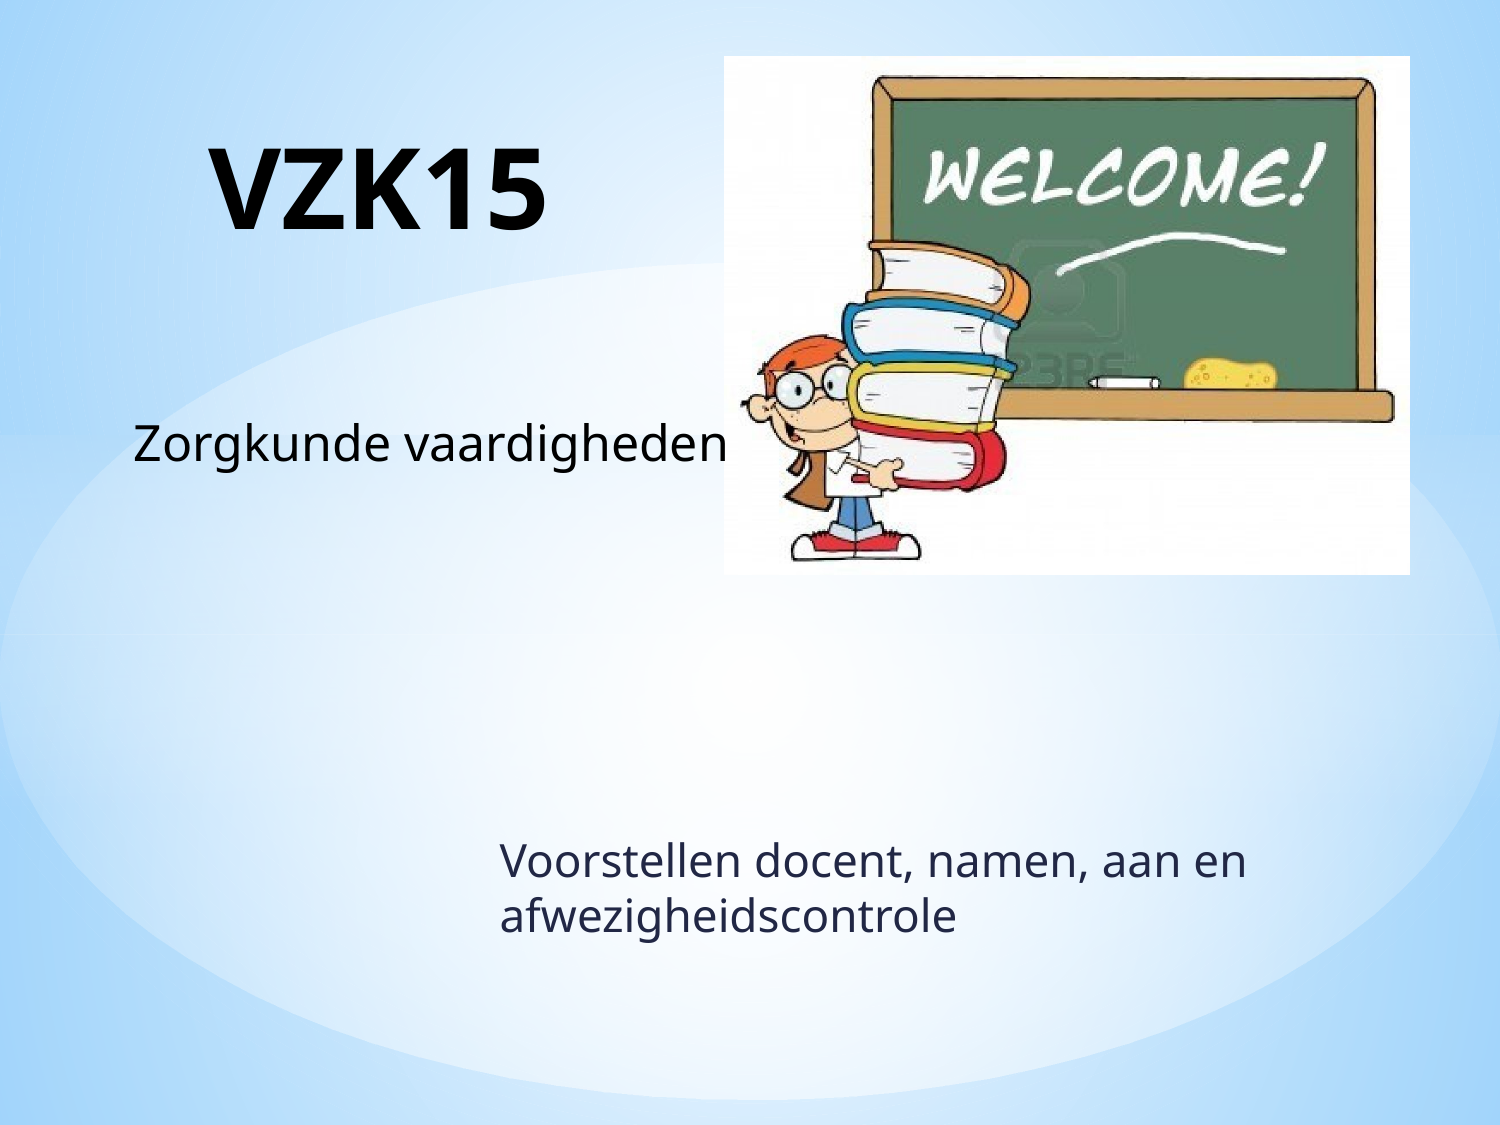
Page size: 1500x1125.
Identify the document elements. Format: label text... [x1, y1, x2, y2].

title VZK15 [134, 109, 718, 403]
picture [724, 55, 1410, 576]
subtitle Voorstellen docent, namen, aan en afwezigheidscontrole [484, 824, 1410, 969]
text_box Zorgkunde vaardigheden [119, 403, 718, 479]
